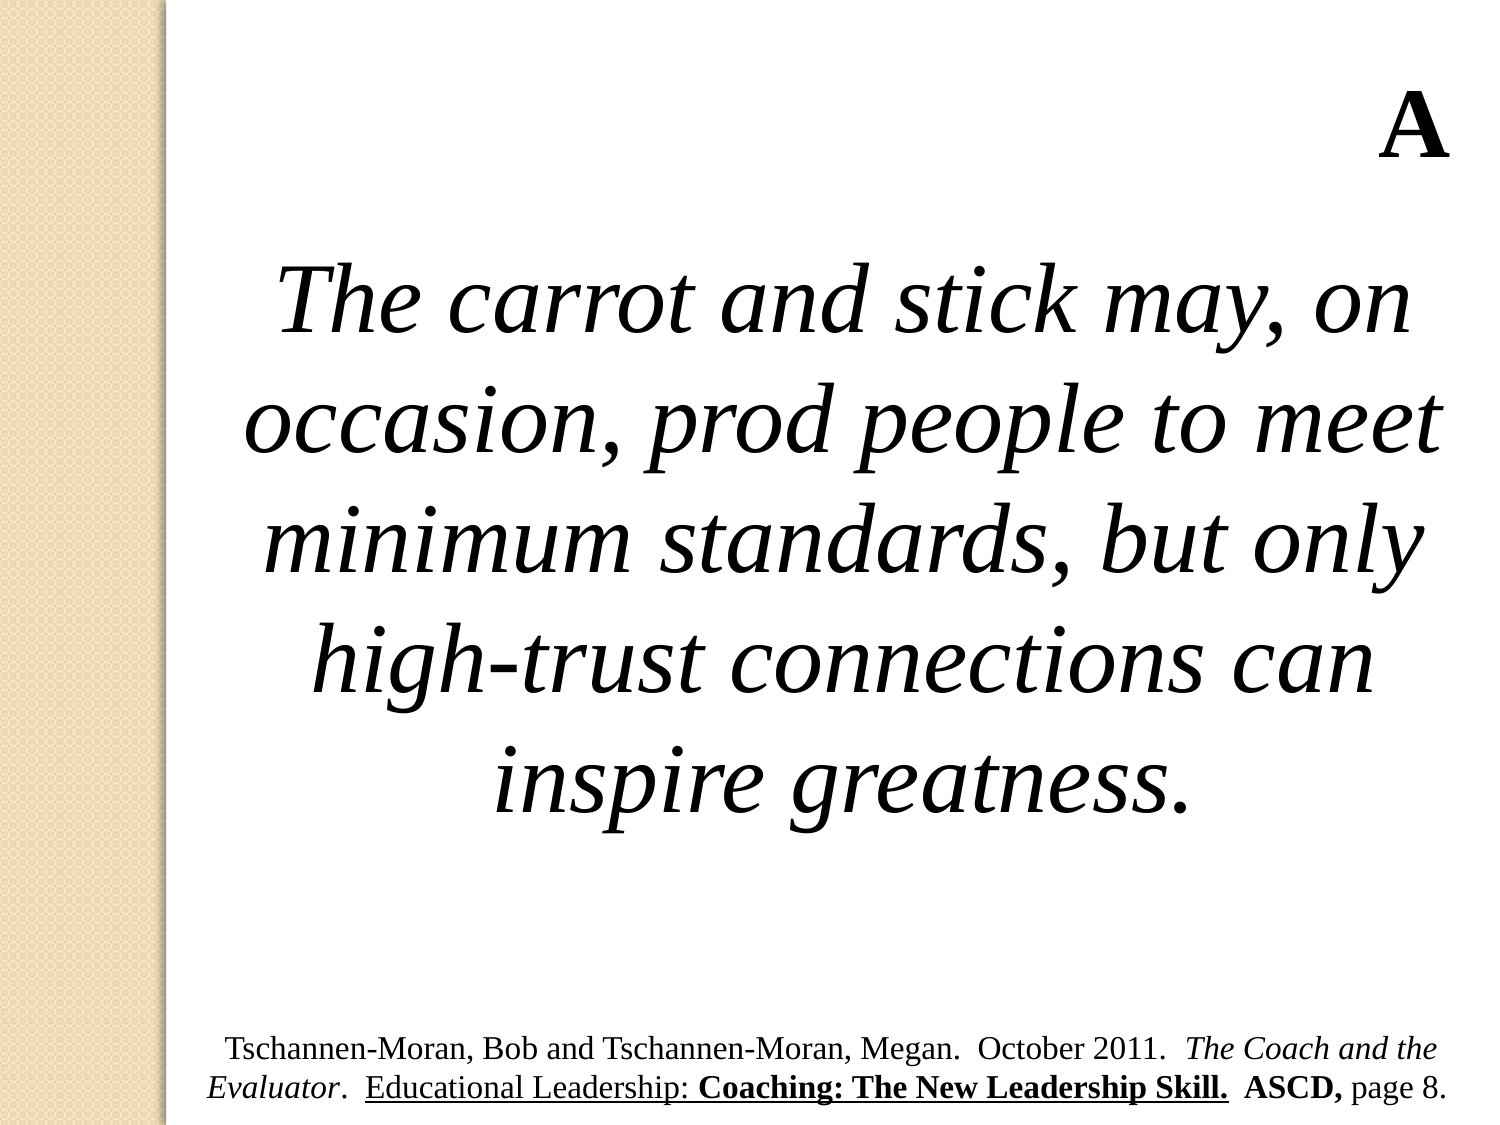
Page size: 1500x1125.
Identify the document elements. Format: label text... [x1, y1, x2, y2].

text_box A [1363, 50, 1466, 185]
text_box Tschannen-Moran, Bob and Tschannen-Moran, Megan. October 2011. The Coach and the Evaluator. Educational Leadership: Coaching: The New Leadership Skill. ASCD, page 8. [162, 1018, 1500, 1125]
text_box The carrot and stick may, on occasion, prod people to meet minimum standards, but only high-trust connections can inspire greatness. [212, 224, 1475, 840]
